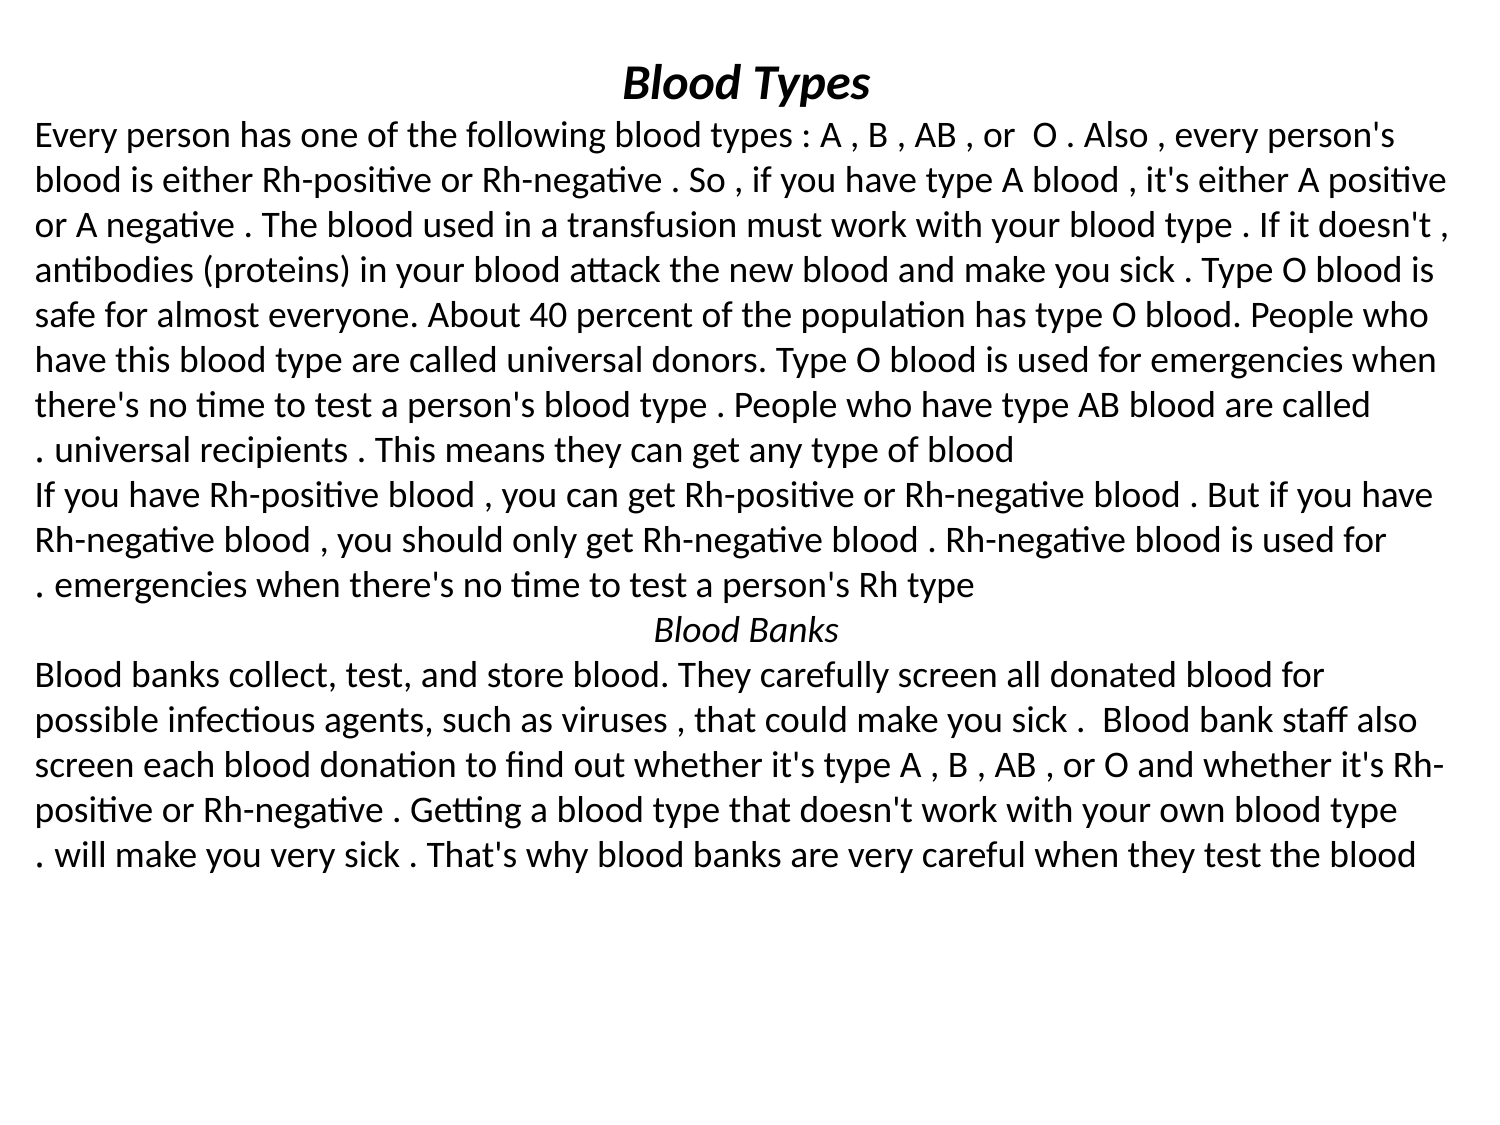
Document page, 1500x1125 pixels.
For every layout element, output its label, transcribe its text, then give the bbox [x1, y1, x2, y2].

text_box Blood Types Every person has one of the following blood types : A , B , AB , or O . Also , every person's blood is either Rh-positive or Rh-negative . So , if you have type A blood , it's either A positive or A negative . The blood used in a transfusion must work with your blood type . If it doesn't , antibodies (proteins) in your blood attack the new blood and make you sick . Type O blood is safe for almost everyone. About 40 percent of the population has type O blood. People who have this blood type are called universal donors. Type O blood is used for emergencies when there's no time to test a person's blood type . People who have type AB blood are called universal recipients . This means they can get any type of blood . If you have Rh-positive blood , you can get Rh-positive or Rh-negative blood . But if you have Rh-negative blood , you should only get Rh-negative blood . Rh-negative blood is used for emergencies when there's no time to test a person's Rh type . Blood Banks Blood banks collect, test, and store blood. They carefully screen all donated blood for possible infectious agents, such as viruses , that could make you sick . Blood bank staff also screen each blood donation to find out whether it's type A , B , AB , or O and whether it's Rh-positive or Rh-negative . Getting a blood type that doesn't work with your own blood type will make you very sick . That's why blood banks are very careful when they test the blood . [19, 42, 1473, 883]
